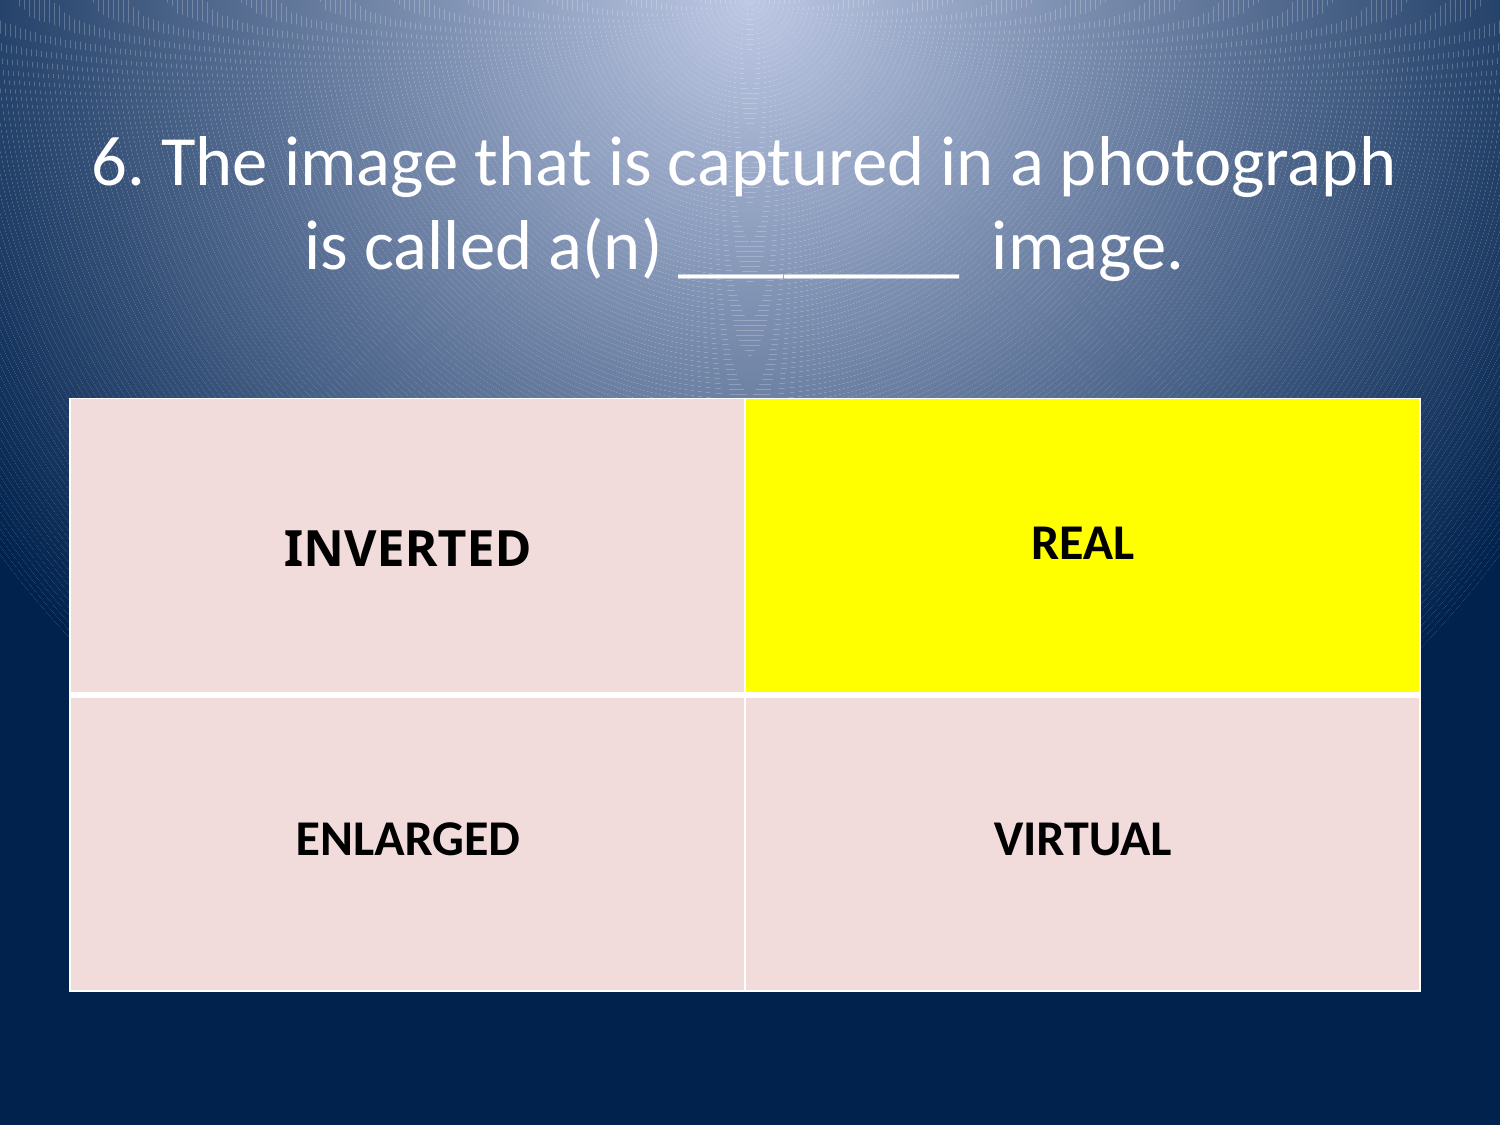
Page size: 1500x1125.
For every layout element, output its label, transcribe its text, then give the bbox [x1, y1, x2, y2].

table_cell VIRTUAL [746, 698, 1419, 990]
table_cell ENLARGED [71, 698, 744, 990]
title 6. The image that is captured in a photograph is called a(n) ________ image. [70, 105, 1421, 293]
table_header INVERTED [71, 399, 744, 692]
table_header REAL [746, 399, 1419, 692]
